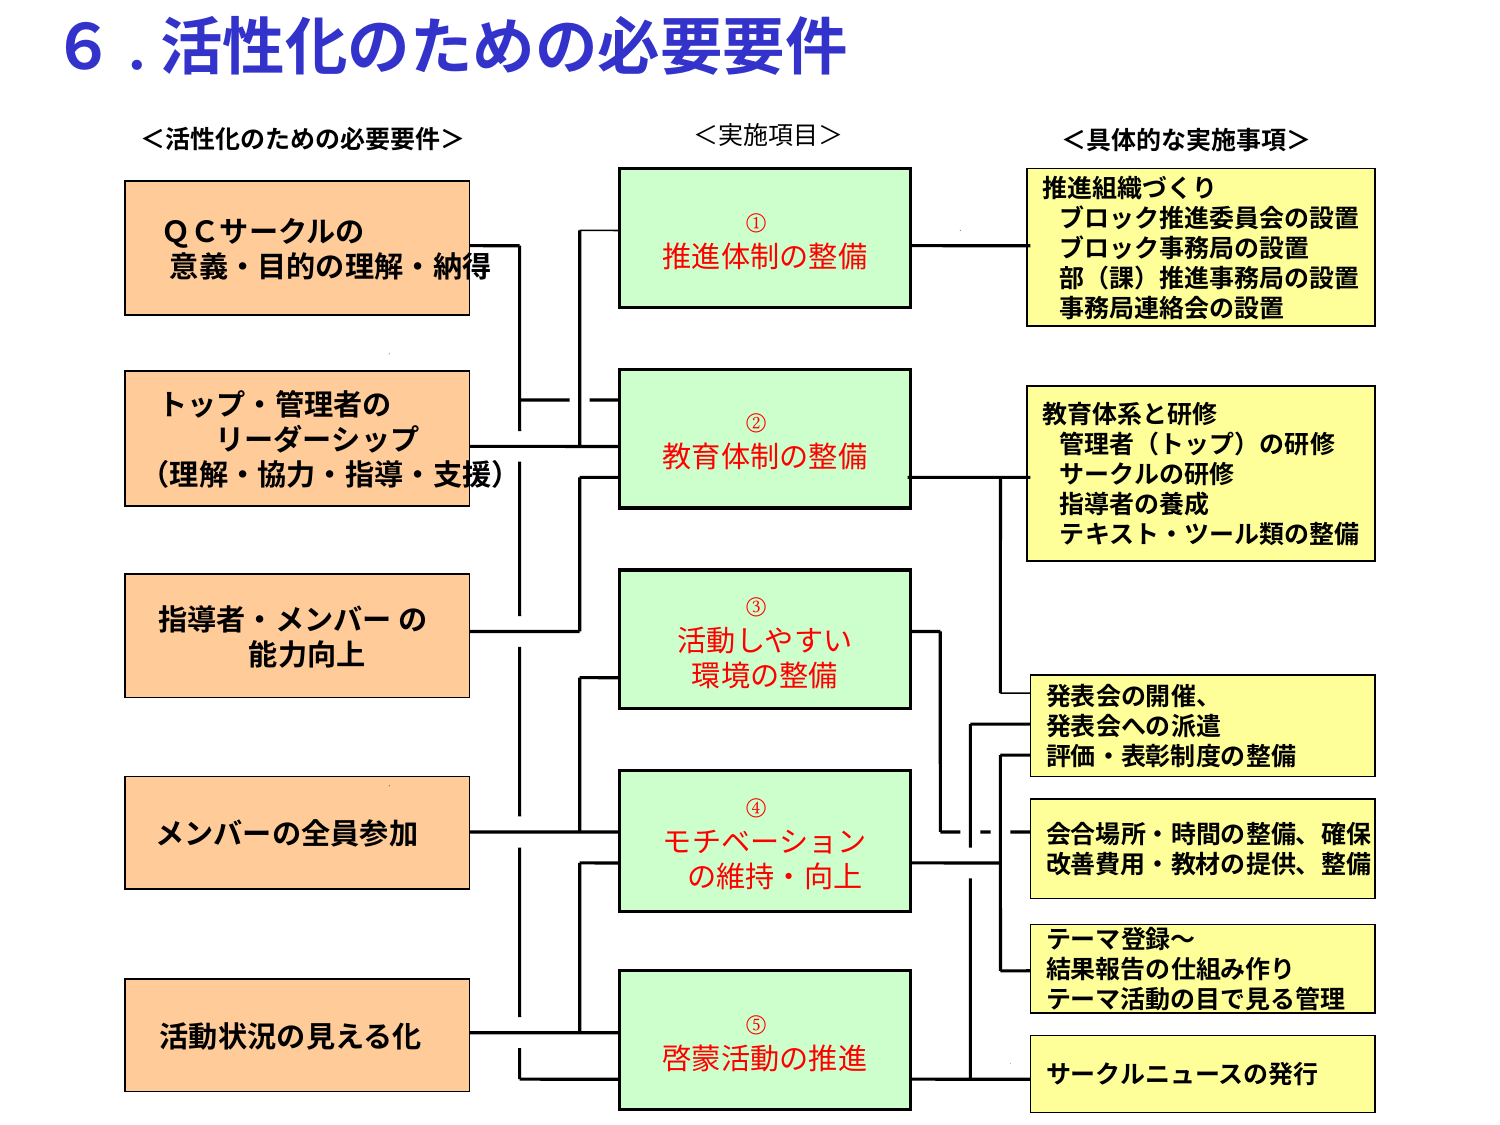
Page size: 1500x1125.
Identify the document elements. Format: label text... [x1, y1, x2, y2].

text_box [124, 111, 1376, 1113]
text_box ６.活性化のための必要要件 [37, 0, 1025, 90]
